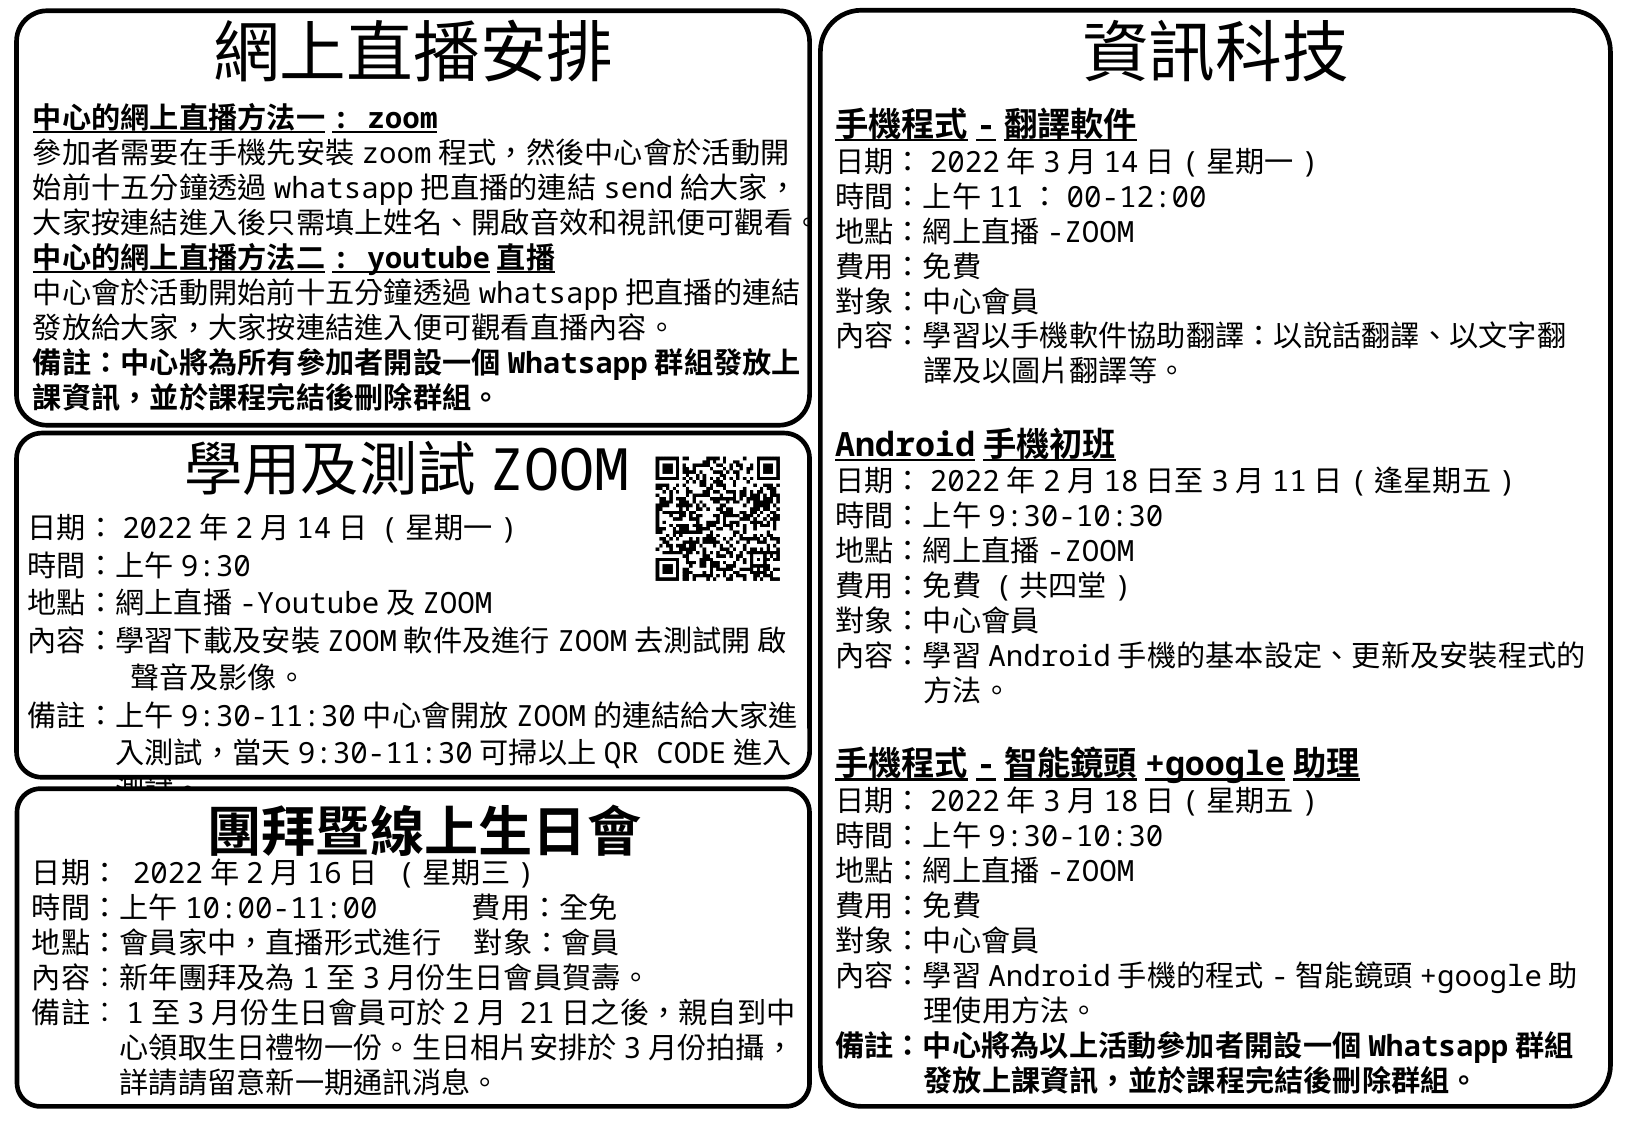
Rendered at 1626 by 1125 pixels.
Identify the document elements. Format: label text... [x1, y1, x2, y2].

text_box 中心的網上直播方法一: zoom 參加者需要在手機先安裝zoom程式，然後中心會於活動開始前十五分鐘透過whatsapp把直播的連結send給大家，大家按連結進入後只需填上姓名、開啟音效和視訊便可觀看。 中心的網上直播方法二: youtube直播 中心會於活動開始前十五分鐘透過whatsapp把直播的連結發放給大家，大家按連結進入便可觀看直播內容。 備註：中心將為所有參加者開設一個Whatsapp群組發放上課資訊，並於課程完結後刪除群組。 [18, 92, 831, 422]
text_box 手機程式-翻譯軟件 日期：2022年3月14日(星期一) 時間：上午11：00-12:00 地點：網上直播-ZOOM 費用：免費 對象：中心會員 內容：學習以手機軟件協助翻譯：以說話翻譯、以文字翻譯及以圖片翻譯等。 Android手機初班 日期：2022年2月18日至3月11日(逢星期五) 時間：上午9:30-10:30 地點：網上直播-ZOOM 費用：免費 (共四堂) 對象：中心會員 內容：學習Android手機的基本設定、更新及安裝程式的方法。 手機程式-智能鏡頭+google助理 日期：2022年3月18日(星期五) 時間：上午9:30-10:30 地點：網上直播-ZOOM 費用：免費 對象：中心會員 內容：學習Android手機的程式-智能鏡頭+google助理使用方法。 備註：中心將為以上活動參加者開設一個Whatsapp群組發放上課資訊，並於課程完結後刪除群組。 [820, 95, 1608, 1105]
text_box [15, 432, 811, 499]
text_box 網上直播安排 [197, 2, 629, 92]
text_box [819, 9, 1066, 95]
text_box [15, 787, 811, 1090]
text_box 日期：2022年2月14日 (星期一) 時間：上午9:30 地點：網上直播-Youtube及ZOOM 內容：學習下載及安裝ZOOM軟件及進行ZOOM去測試開 啟聲音及影像。 備註：上午9:30-11:30中心會開放ZOOM的連結給大家進入測試，當天9:30-11:30可掃以上QR CODE進入測試。 [12, 499, 818, 815]
text_box [15, 9, 197, 408]
picture [652, 453, 783, 584]
text_box [31, 422, 795, 427]
text_box 學用及測試ZOOM [95, 444, 754, 499]
text_box 團拜暨線上生日會 [192, 788, 657, 847]
text_box [629, 9, 811, 92]
text_box 日期： 2022年2月16日 (星期三) 時間：上午10:00-11:00 費用：全免 地點：會員家中，直播形式進行 對象：會員 內容︰新年團拜及為1至3月份生日會員賀壽。 備註︰1至3月份生日會員可於2月 21日之後，親自到中心領取生日禮物一份。生日相片安排於3月份拍攝，詳請請留意新一期通訊消息。 [17, 847, 824, 1107]
text_box 資訊科技 [1066, 2, 1365, 98]
text_box [1365, 9, 1612, 1083]
